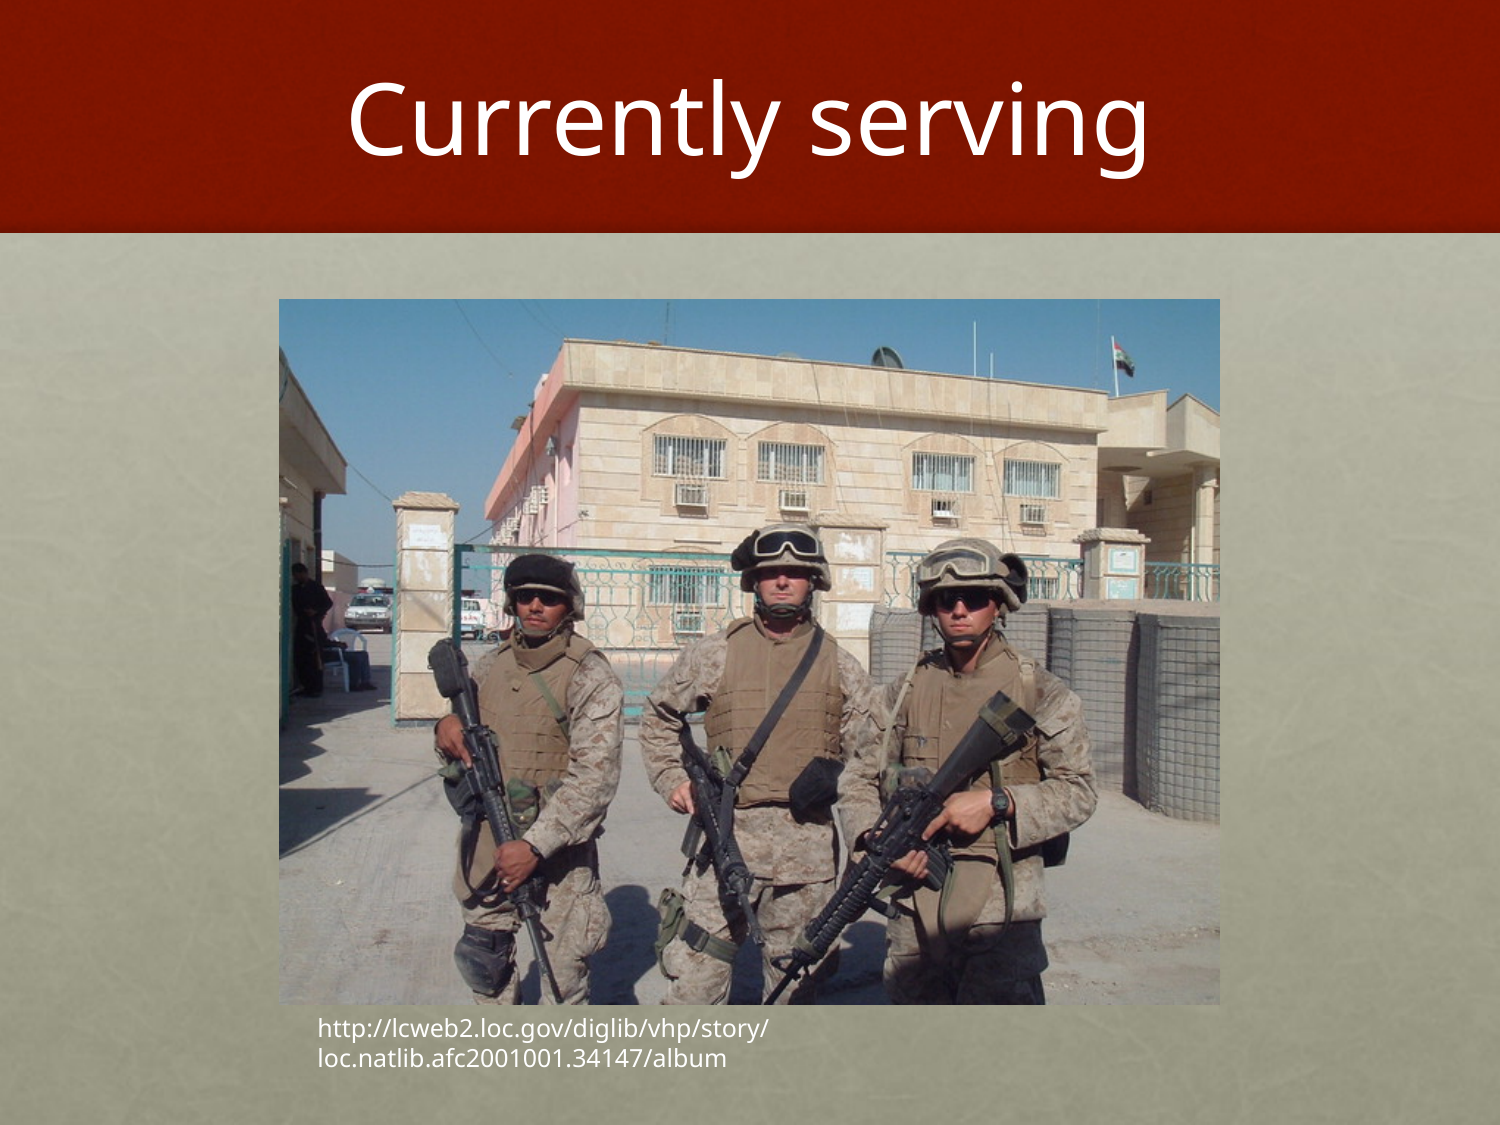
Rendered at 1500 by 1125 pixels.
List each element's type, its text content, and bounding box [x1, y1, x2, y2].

picture [0, 214, 1500, 1125]
text_box http://lcweb2.loc.gov/diglib/vhp/story/loc.natlib.afc2001001.34147/album [302, 1042, 1053, 1080]
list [127, 299, 1373, 1006]
title Currently serving [127, 10, 1372, 221]
